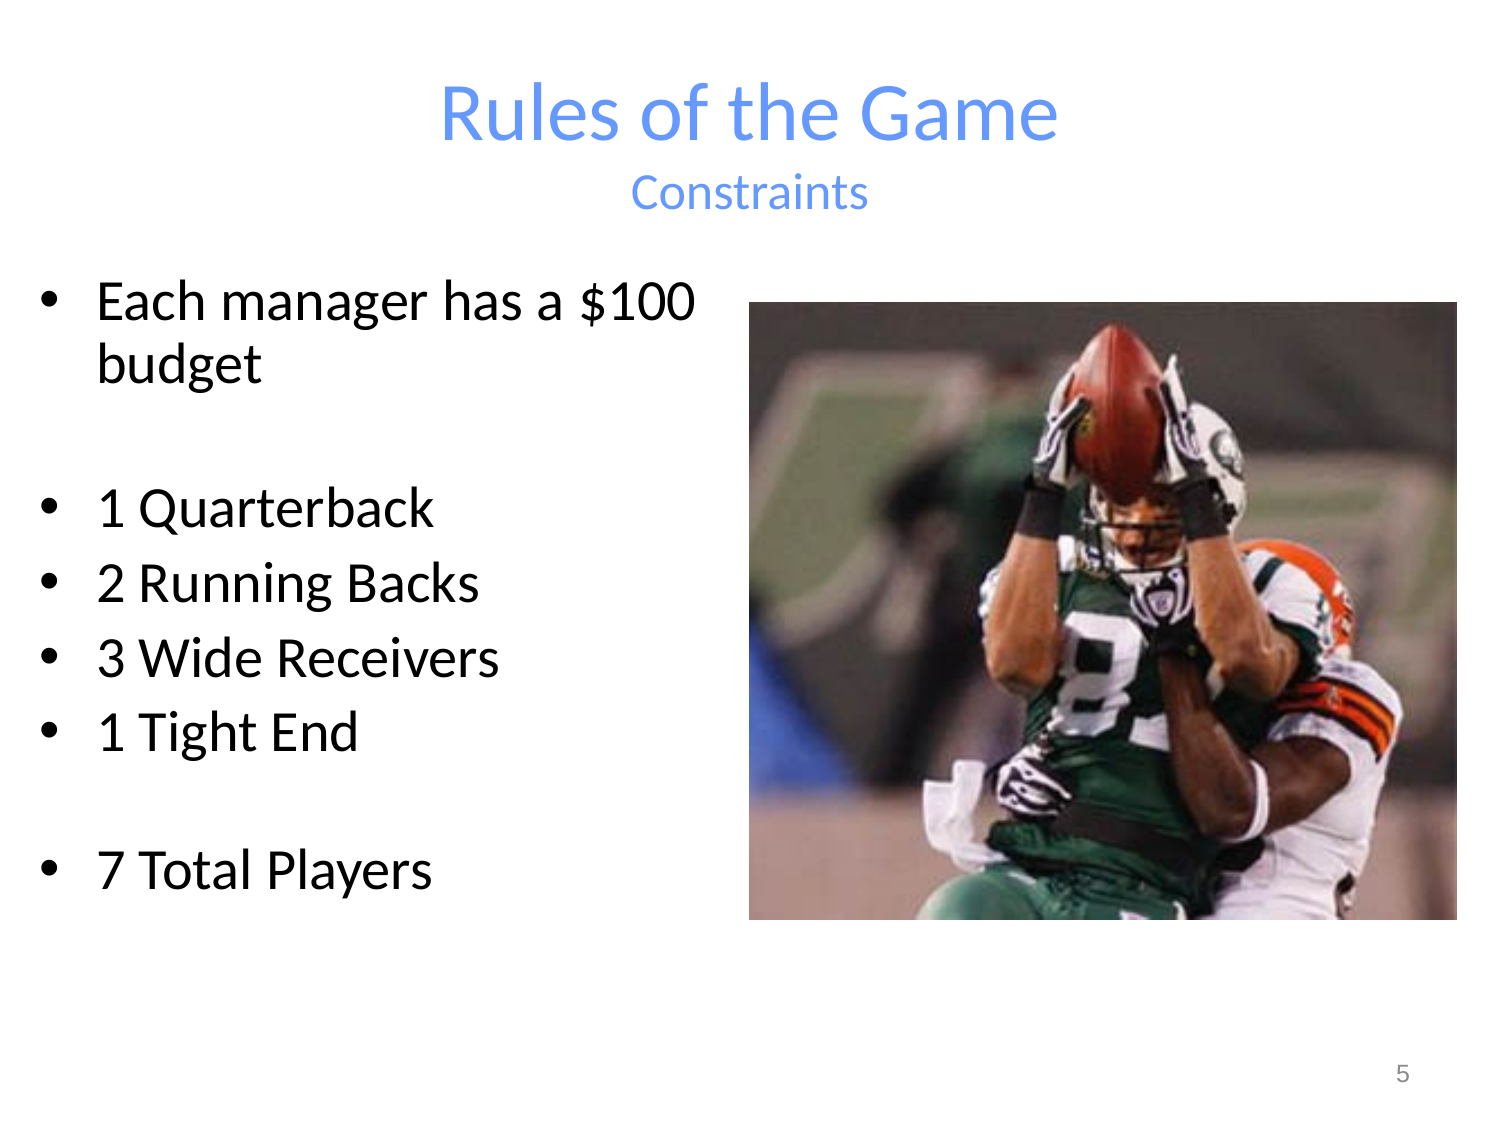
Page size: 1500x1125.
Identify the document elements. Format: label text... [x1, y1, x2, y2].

title Rules of the Game Constraints [74, 44, 1426, 233]
list Each manager has a $100 budget 1 Quarterback 2 Running Backs 3 Wide Receivers 1 Tight End 7 Total Players [24, 262, 813, 913]
picture [749, 302, 1457, 920]
slide_number 5 [1074, 1042, 1425, 1103]
